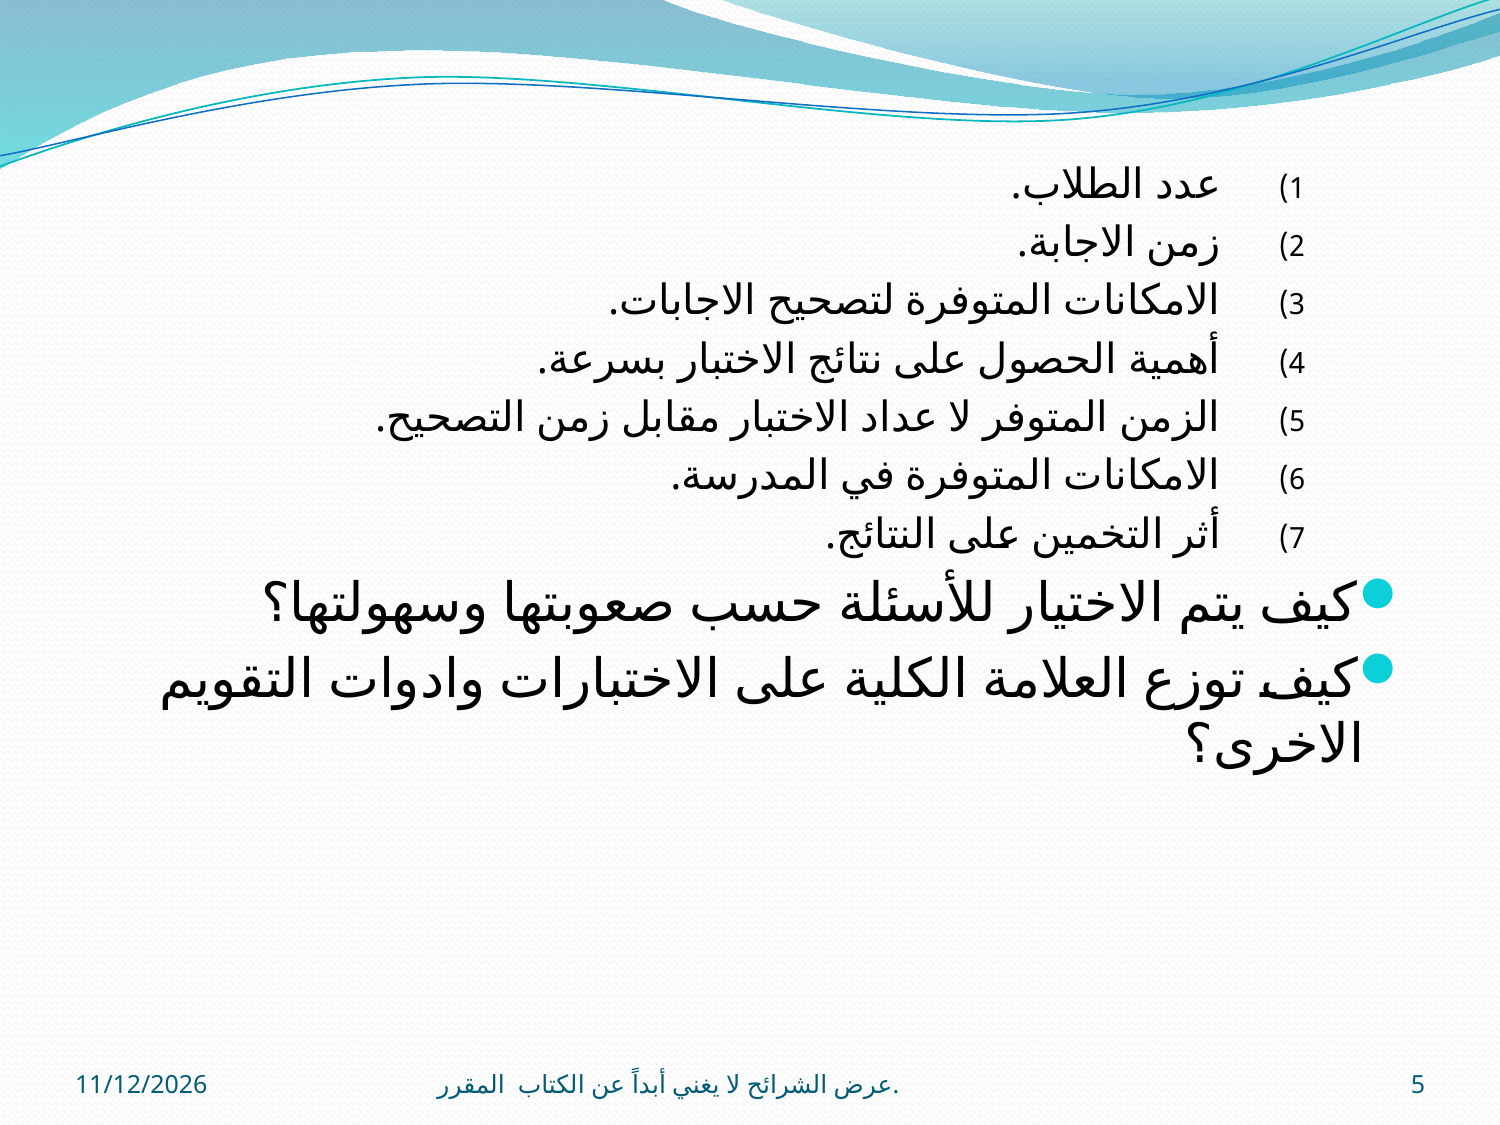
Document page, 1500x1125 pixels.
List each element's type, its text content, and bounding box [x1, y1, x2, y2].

footer عرض الشرائح لا يغني أبداً عن الكتاب المقرر. [437, 1042, 988, 1103]
slide_number 5 [1299, 1042, 1425, 1103]
list عدد الطلاب. زمن الاجابة. الامكانات المتوفرة لتصحيح الاجابات. أهمية الحصول على نتائج الاختبار بسرعة. الزمن المتوفر لا عداد الاختبار مقابل زمن التصحيح. الامكانات المتوفرة في المدرسة. أثر التخمين على النتائج. كيف يتم الاختيار للأسئلة حسب صعوبتها وسهولتها؟ كيف توزع العلامة الكلية على الاختبارات وادوات التقويم الاخرى؟ [75, 149, 1425, 1038]
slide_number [75, 1042, 425, 1103]
